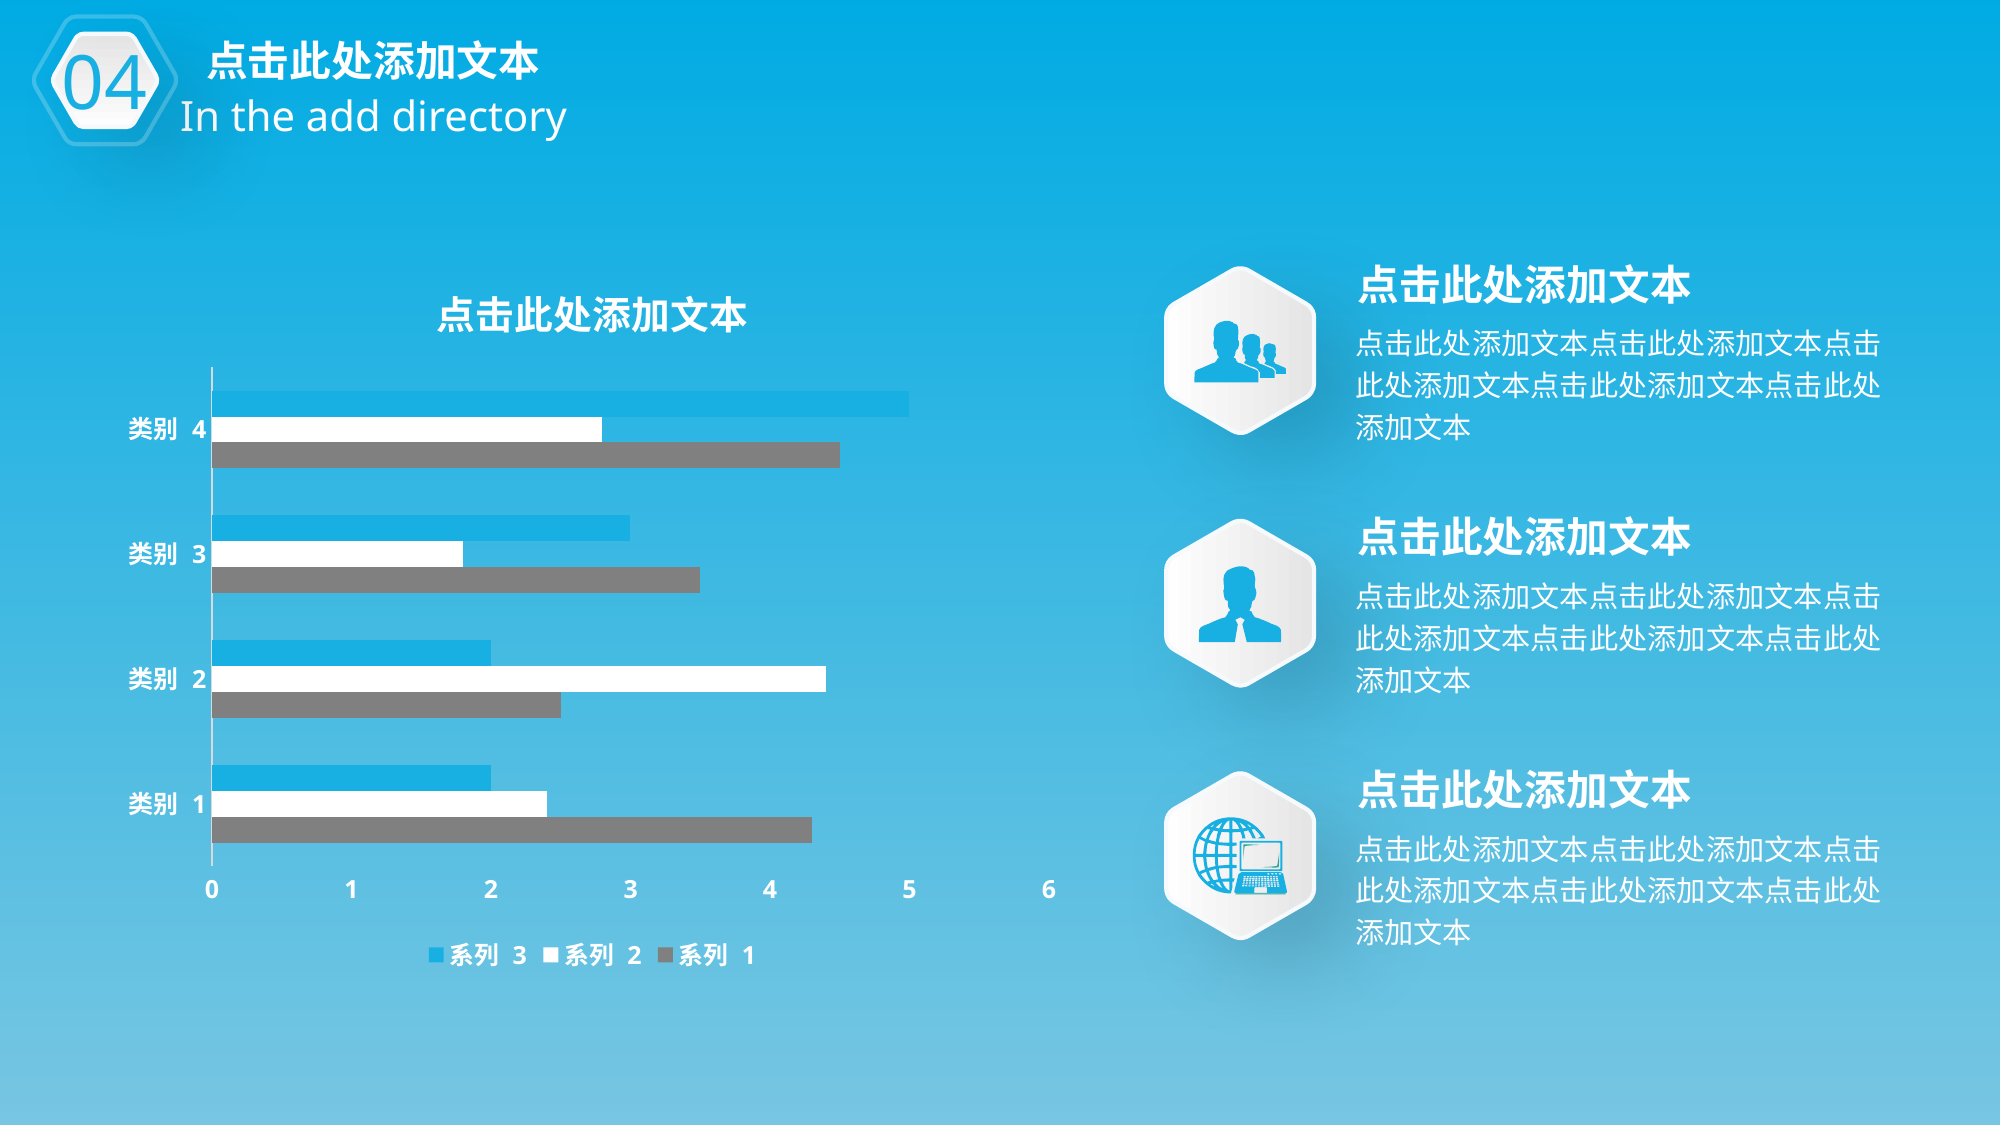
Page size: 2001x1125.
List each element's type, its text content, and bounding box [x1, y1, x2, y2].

text_box In the add directory [223, 82, 582, 148]
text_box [1166, 773, 1314, 939]
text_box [34, 16, 177, 145]
text_box 点击此处添加文本点击此处添加文本点击此处添加文本点击此处添加文本点击此处添加文本 [1340, 311, 1924, 452]
text_box 点击此处添加文本 [1343, 251, 1707, 311]
chart [109, 250, 1076, 979]
text_box 点击此处添加文本 [1343, 503, 1707, 563]
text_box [1166, 520, 1314, 686]
text_box 点击此处添加文本 [191, 27, 556, 82]
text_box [1166, 268, 1314, 433]
text_box 点击此处添加文本点击此处添加文本点击此处添加文本点击此处添加文本点击此处添加文本 [1340, 563, 1924, 705]
text_box 点击此处添加文本 [1343, 756, 1707, 816]
text_box 点击此处添加文本点击此处添加文本点击此处添加文本点击此处添加文本点击此处添加文本 [1340, 816, 1924, 957]
